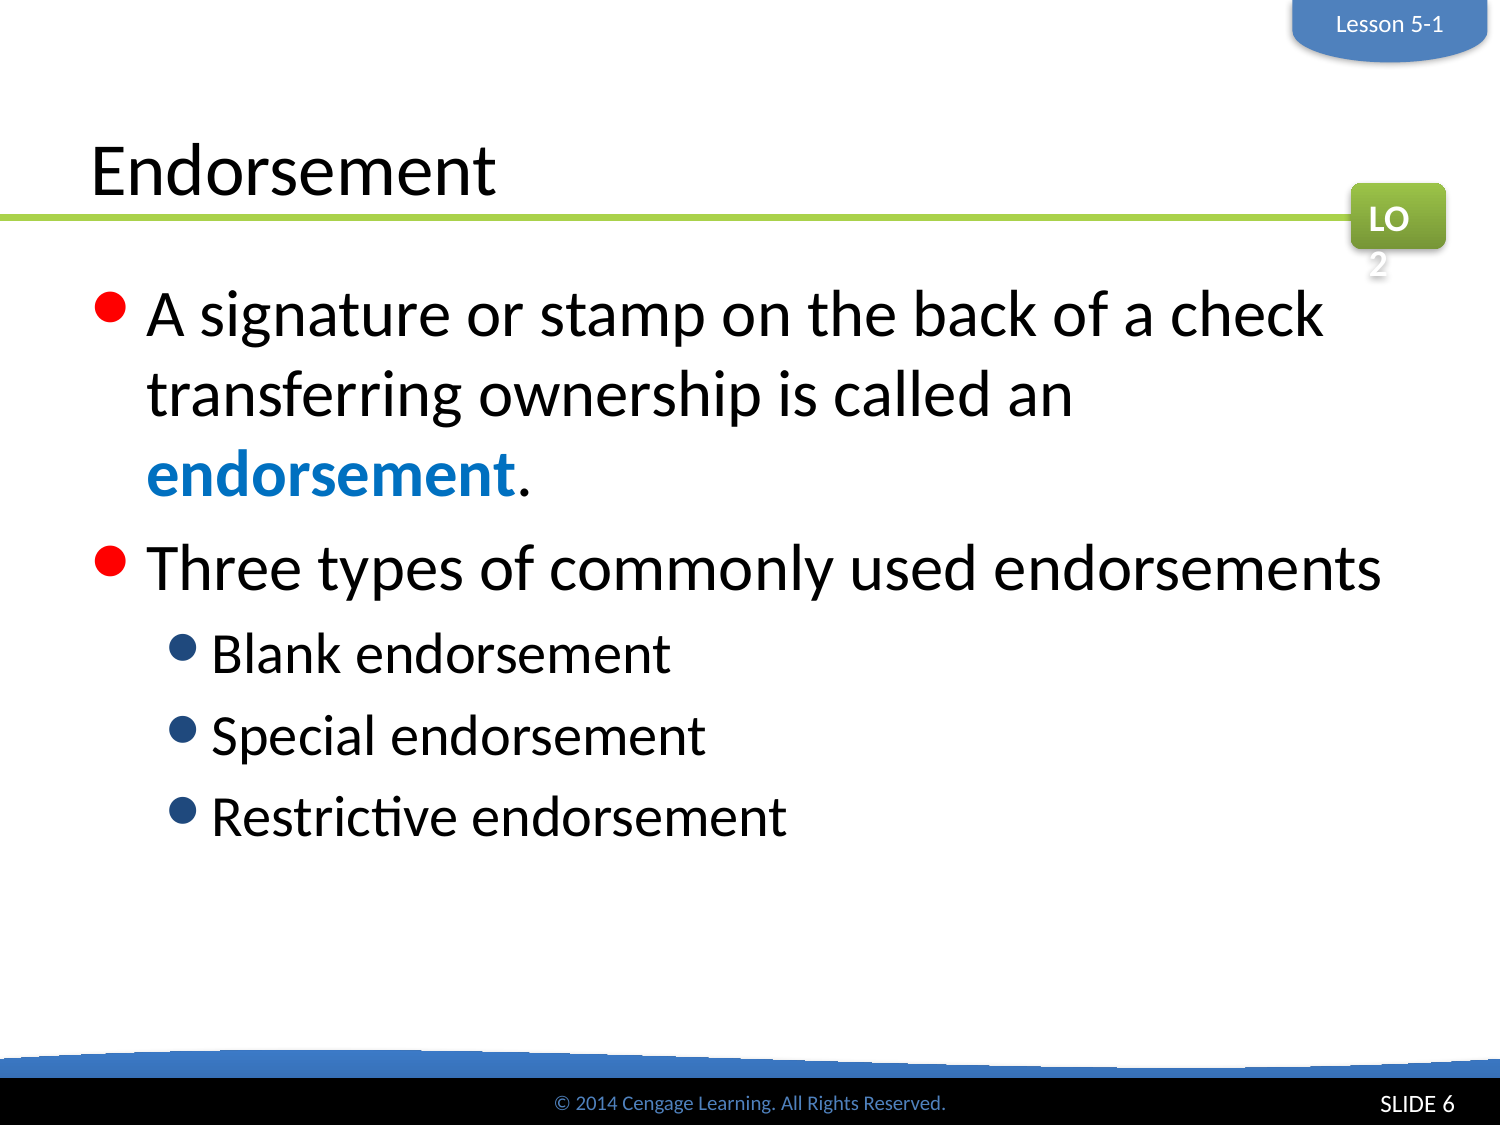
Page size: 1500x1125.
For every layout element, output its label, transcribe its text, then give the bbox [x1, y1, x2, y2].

slide_number SLIDE 6 [1170, 1080, 1470, 1125]
title Endorsement [75, 29, 1350, 218]
text_box LO2 [1350, 183, 1446, 250]
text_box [1292, 0, 1488, 63]
list A signature or stamp on the back of a check transferring ownership is called an endorsement. Three types of commonly used endorsements Blank endorsement Special endorsement Restrictive endorsement [75, 262, 1425, 1005]
